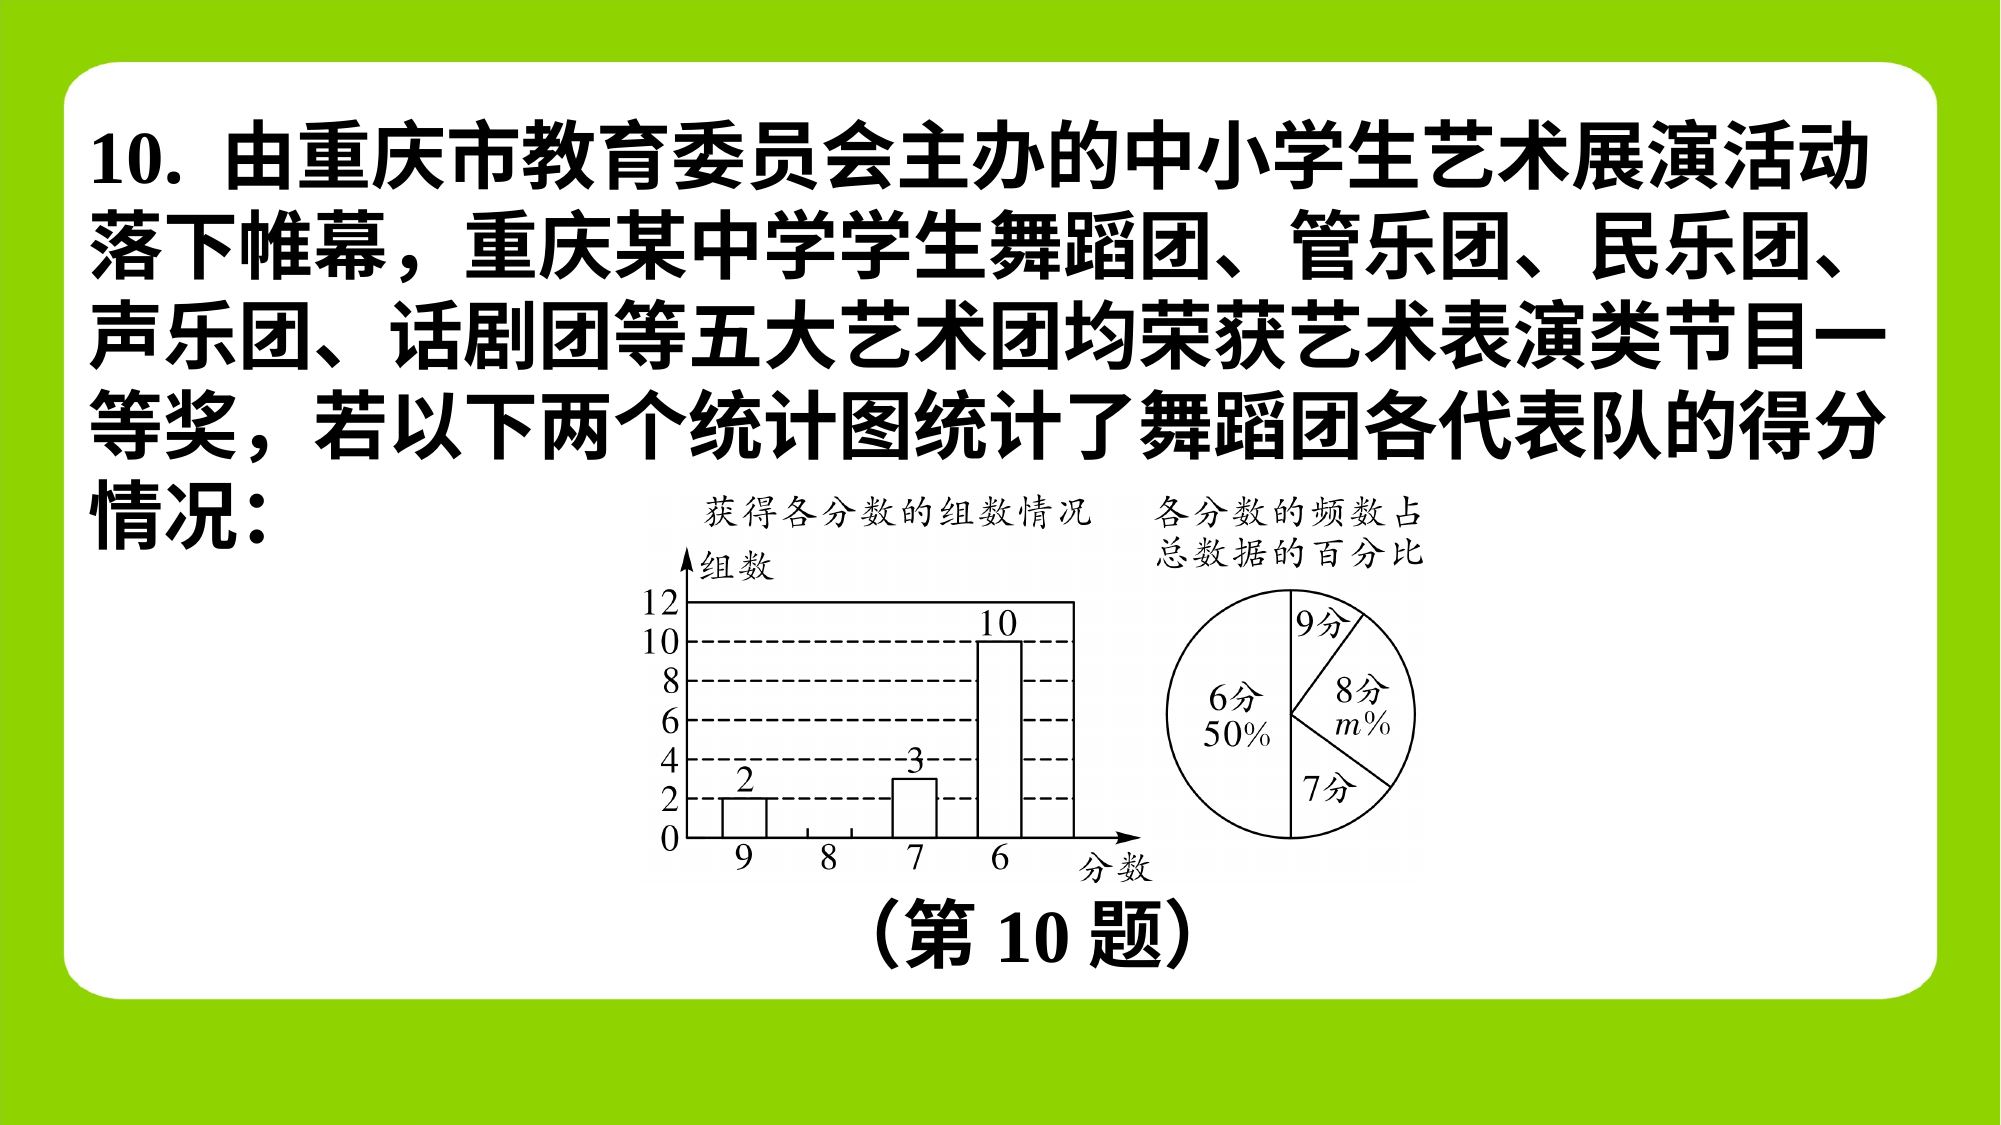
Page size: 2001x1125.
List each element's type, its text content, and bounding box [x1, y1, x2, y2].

text_box 10. 由重庆市教育委员会主办的中小学生艺术展演活动 落下帷幕，重庆某中学学生舞蹈团、管乐团、民乐团、 声乐团、话剧团等五大艺术团均荣获艺术表演类节目一 等奖，若以下两个统计图统计了舞蹈团各代表队的得分 情况： [88, 108, 1974, 563]
picture [0, 0, 2001, 1125]
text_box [640, 494, 1423, 950]
